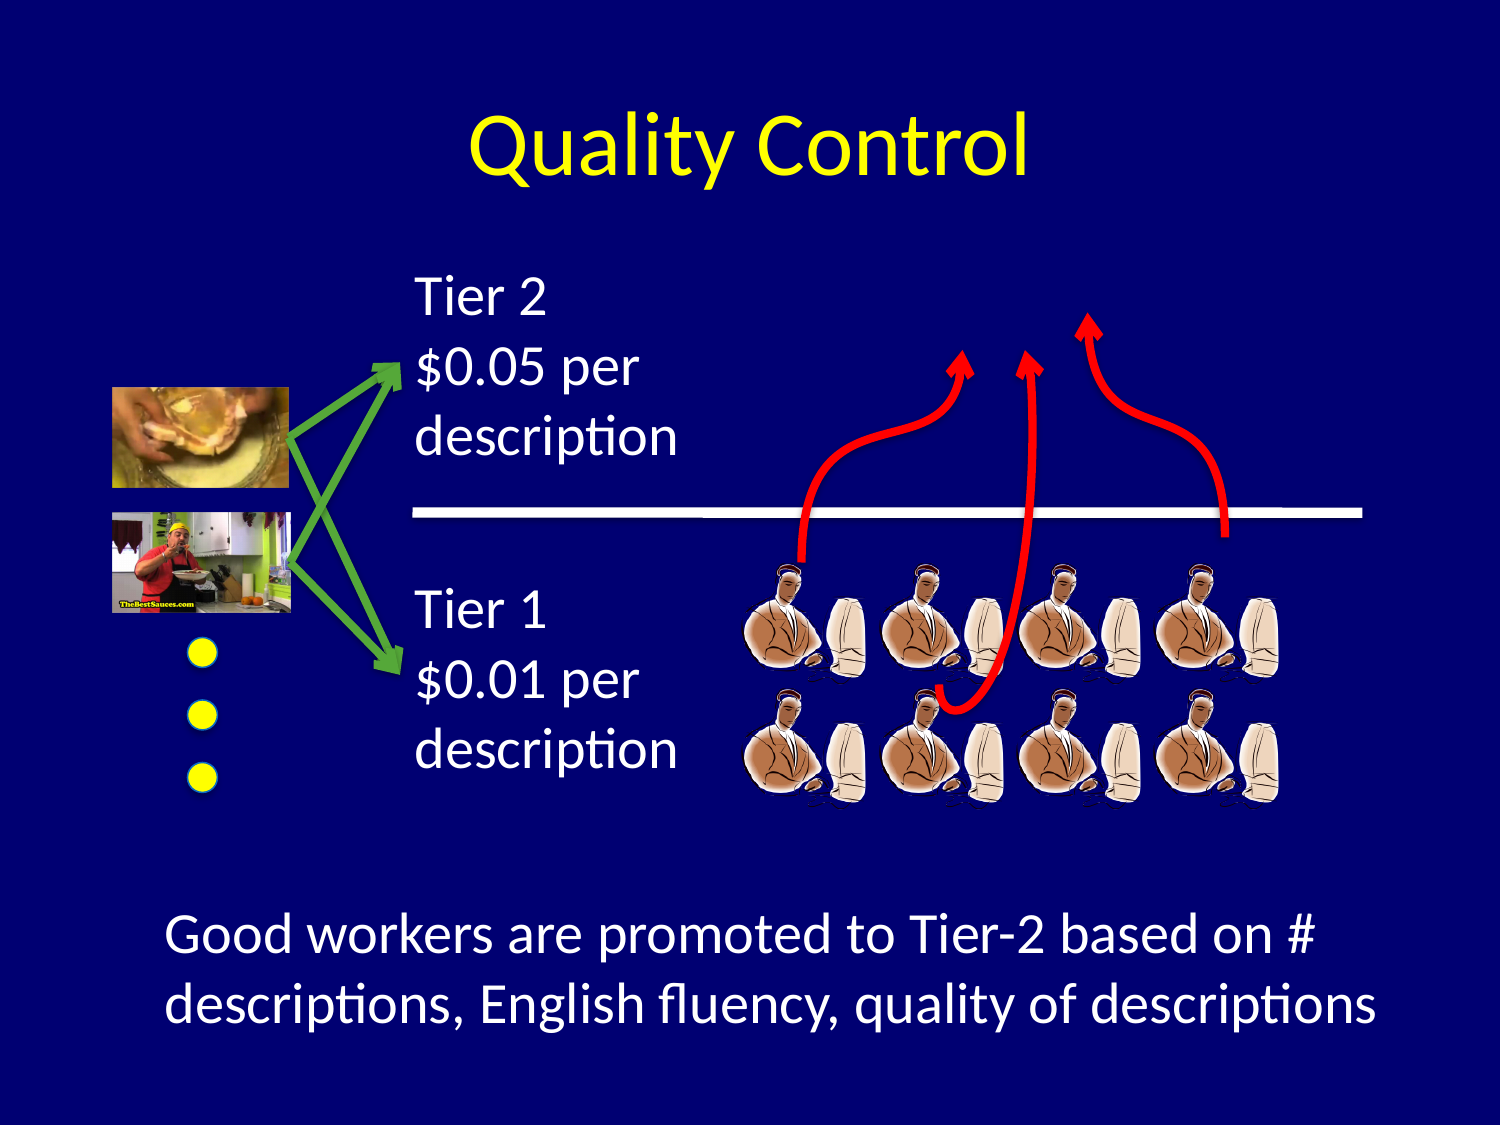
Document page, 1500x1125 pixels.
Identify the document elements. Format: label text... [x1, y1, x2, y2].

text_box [1043, 355, 1269, 494]
picture [1012, 687, 1141, 810]
picture [1149, 687, 1279, 810]
text_box [186, 761, 219, 794]
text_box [289, 562, 401, 677]
picture [874, 687, 1004, 810]
picture [112, 512, 288, 613]
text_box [775, 375, 989, 537]
picture [737, 562, 866, 685]
picture [112, 387, 288, 488]
picture [1149, 562, 1279, 685]
text_box [186, 636, 219, 669]
picture [737, 687, 866, 810]
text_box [814, 474, 1150, 561]
picture [874, 562, 1004, 685]
text_box Tier 2 $0.05 per description [399, 249, 738, 475]
title Quality Control [75, 45, 1425, 233]
text_box Good workers are promoted to Tier-2 based on # descriptions, English fluency, quality of descriptions [149, 887, 1413, 1043]
text_box [186, 699, 219, 731]
picture [1012, 562, 1141, 685]
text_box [289, 363, 401, 562]
text_box Tier 1 $0.01 per description [399, 562, 725, 788]
